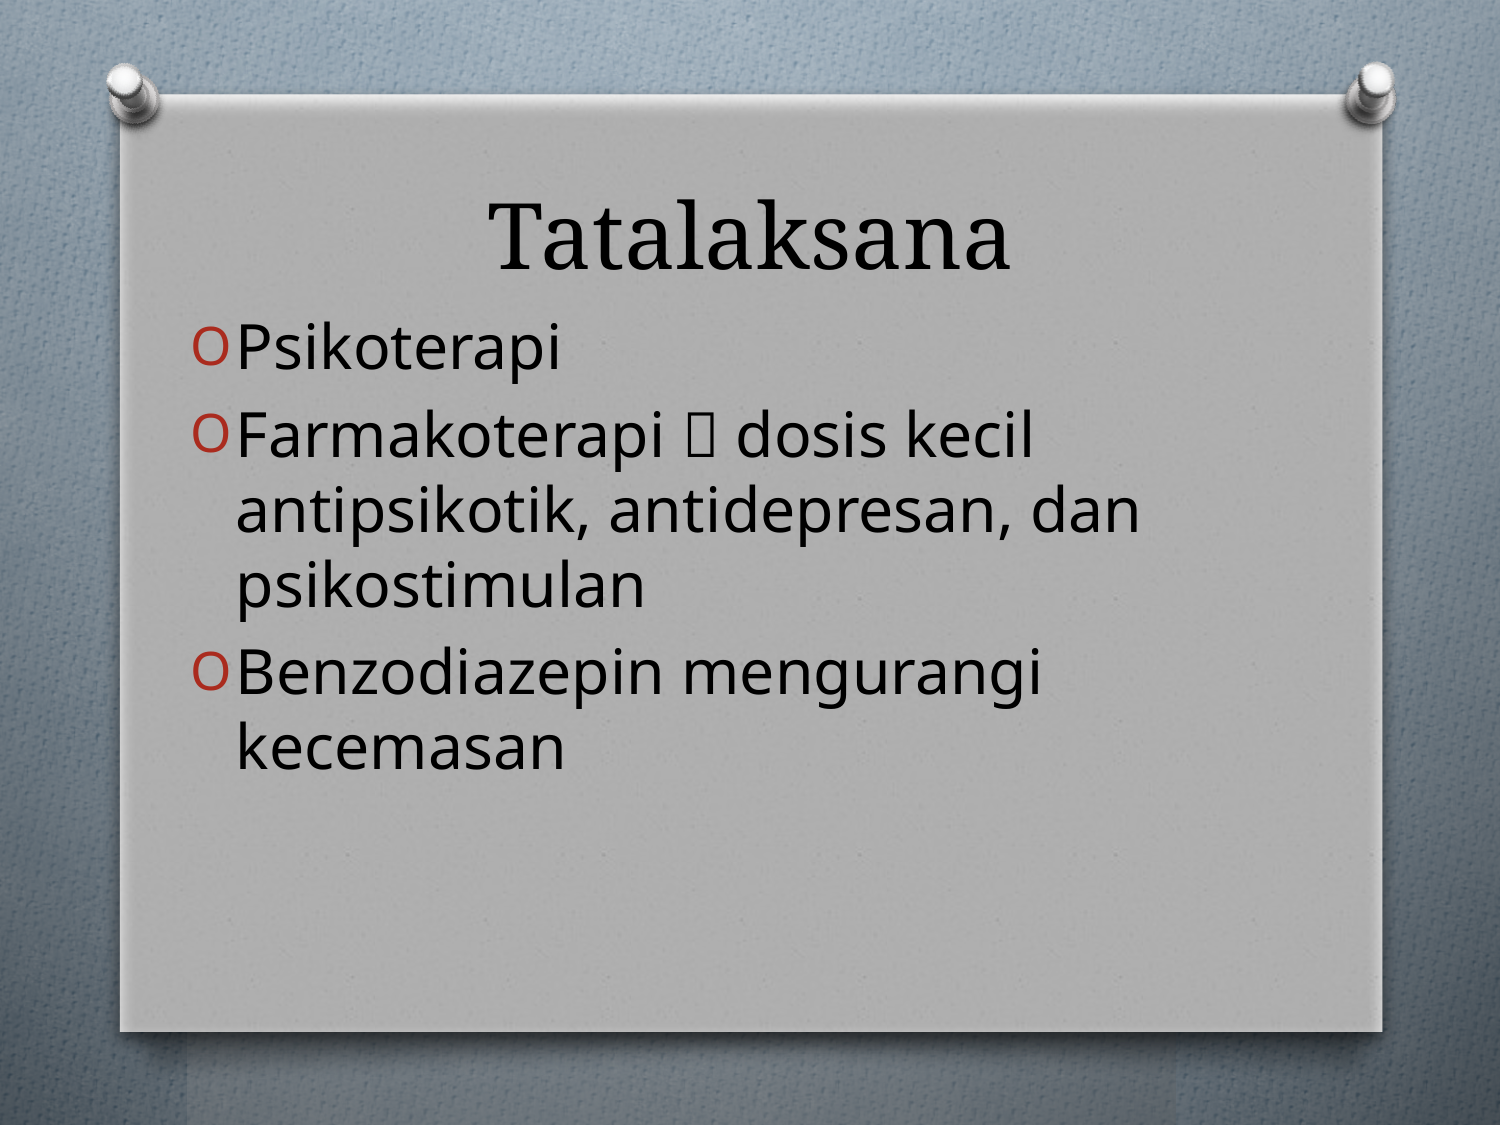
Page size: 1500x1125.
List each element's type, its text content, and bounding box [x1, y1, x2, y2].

title Tatalaksana [179, 134, 1323, 299]
picture [75, 29, 198, 153]
list Psikoterapi Farmakoterapi  dosis kecil antipsikotik, antidepresan, dan psikostimulan Benzodiazepin mengurangi kecemasan [175, 299, 1350, 938]
picture [1317, 35, 1439, 156]
